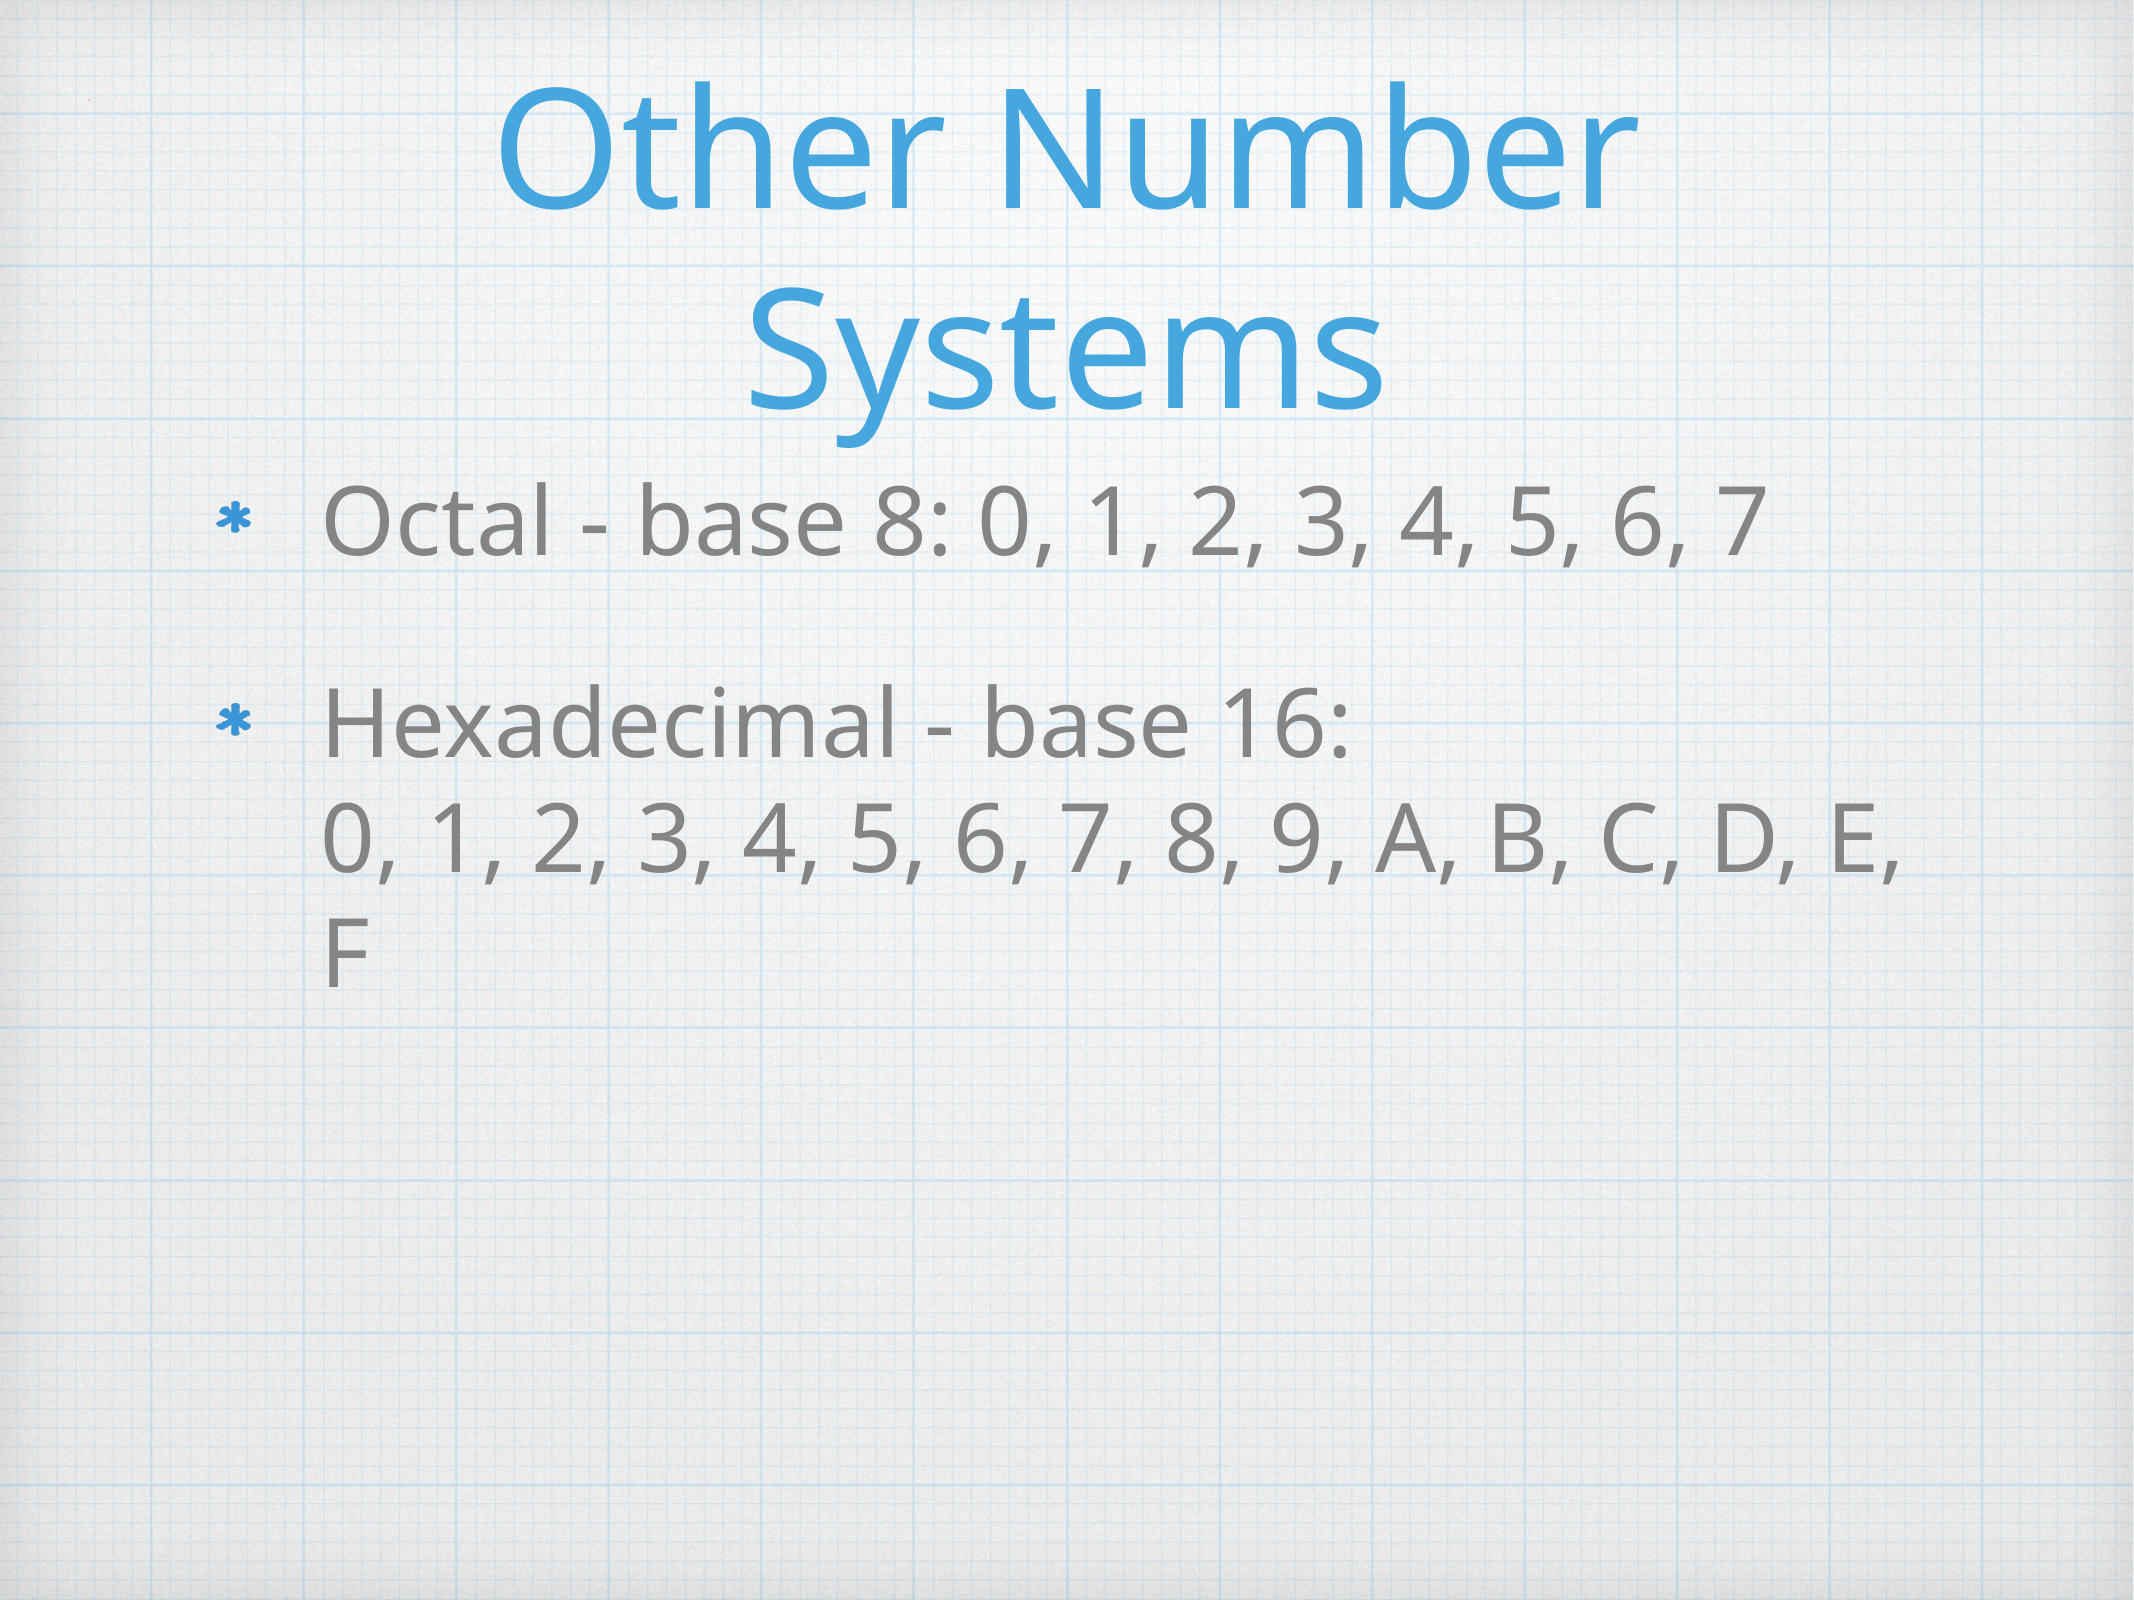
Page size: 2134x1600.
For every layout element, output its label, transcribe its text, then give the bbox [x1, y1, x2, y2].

title Other Number Systems [207, 41, 1926, 263]
picture [0, 0, 2134, 1600]
list Octal - base 8: 0, 1, 2, 3, 4, 5, 6, 7 Hexadecimal - base 16: 0, 1, 2, 3, 4, 5, 6, 7, 8, 9, A, B, C, D, E, F [207, 263, 1926, 1203]
